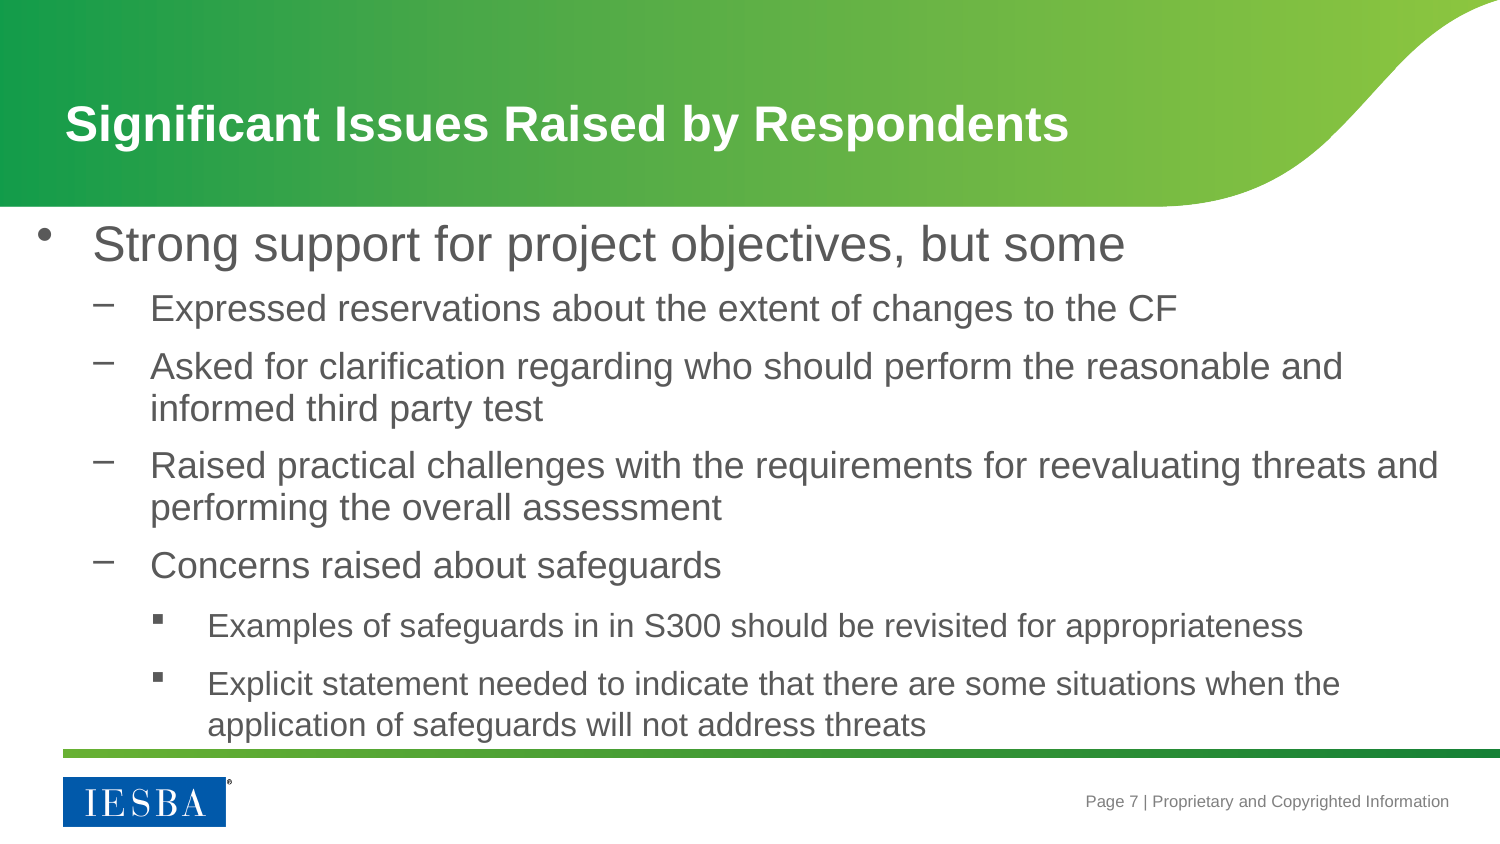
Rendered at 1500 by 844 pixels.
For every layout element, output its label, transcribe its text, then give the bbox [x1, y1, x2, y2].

text_box Strong support for project objectives, but some Expressed reservations about the extent of changes to the CF Asked for clarification regarding who should perform the reasonable and informed third party test Raised practical challenges with the requirements for reevaluating threats and performing the overall assessment Concerns raised about safeguards Examples of safeguards in in S300 should be revisited for appropriateness Explicit statement needed to indicate that there are some situations when the application of safeguards will not address threats [21, 221, 1497, 747]
text_box Significant Issues Raised by Respondents [49, 84, 1263, 160]
picture [63, 777, 232, 827]
picture [0, 0, 1500, 207]
